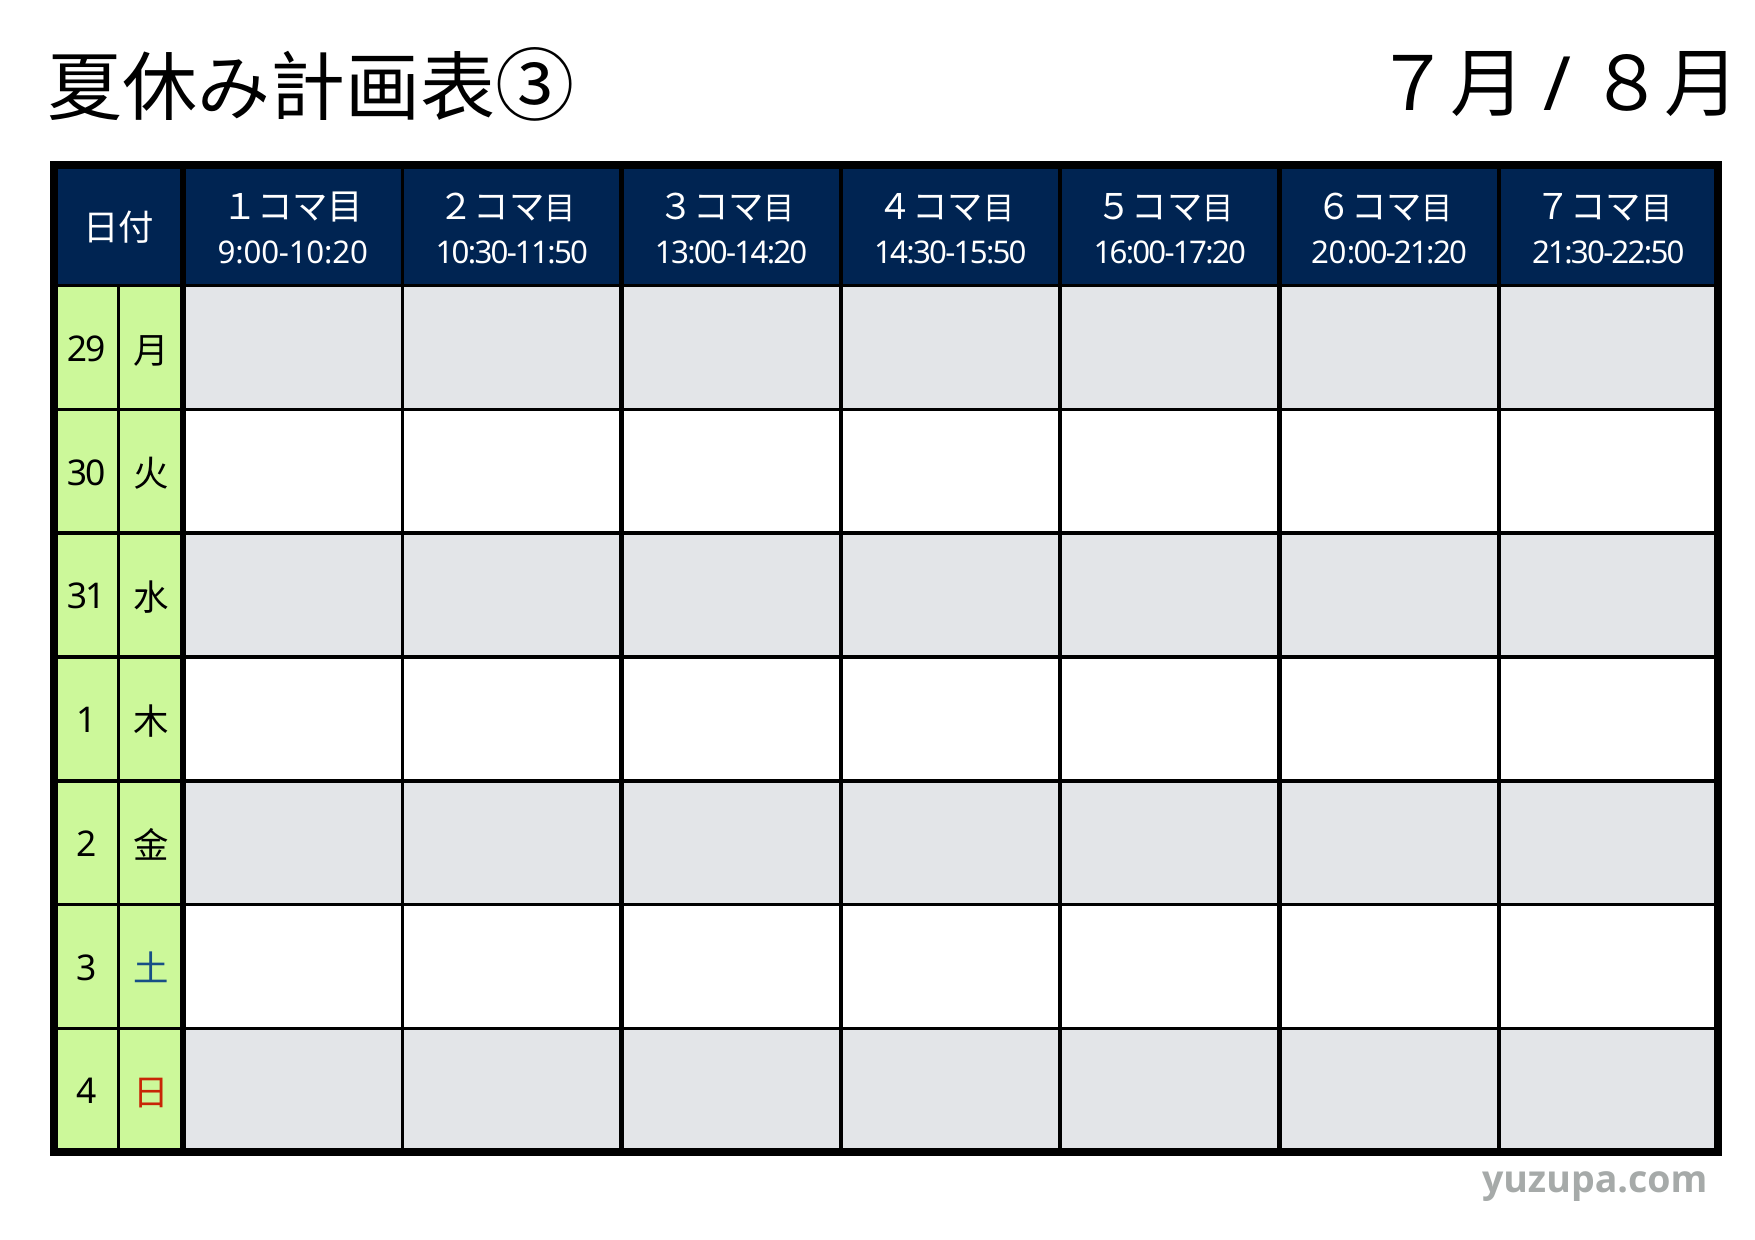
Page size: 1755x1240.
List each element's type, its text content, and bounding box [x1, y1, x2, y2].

table_cell [624, 906, 839, 1027]
table_cell [1062, 906, 1277, 1027]
table_cell [1501, 906, 1714, 1027]
table_header ５コマ目16:00-17:20 [1062, 169, 1277, 284]
table_cell [186, 659, 401, 779]
table_header 日付 [58, 169, 180, 284]
table_cell [624, 783, 839, 903]
table_cell [186, 287, 401, 408]
table_cell [1282, 1030, 1497, 1148]
table_cell [624, 1030, 839, 1148]
table_cell [624, 411, 839, 531]
table_cell 火 [120, 411, 180, 531]
table_cell [1282, 535, 1497, 655]
table_cell [404, 535, 619, 655]
table_cell [1062, 287, 1277, 408]
table_cell [404, 659, 619, 779]
text_box ７月/８月 [1373, 33, 1742, 128]
table_cell 金 [120, 783, 180, 903]
table_cell [843, 1030, 1058, 1148]
table_cell 土 [120, 906, 180, 1027]
table_cell [186, 1030, 401, 1148]
table_cell [186, 783, 401, 903]
table_cell [1282, 411, 1497, 531]
table_cell [1501, 411, 1714, 531]
table_header ７コマ目21:30-22:50 [1501, 169, 1714, 284]
table_cell 月 [120, 287, 180, 408]
table_cell 1 [58, 659, 117, 779]
table_header ２コマ目10:30-11:50 [404, 169, 619, 284]
table_cell 2 [58, 783, 117, 903]
table_cell [843, 411, 1058, 531]
table_header ３コマ目13:00-14:20 [624, 169, 839, 284]
table_cell [1282, 287, 1497, 408]
table_cell [1501, 535, 1714, 655]
table_cell [186, 906, 401, 1027]
table_cell 木 [120, 659, 180, 779]
table_cell [1062, 659, 1277, 779]
table_cell 29 [58, 287, 117, 408]
table_cell [1501, 287, 1714, 408]
table_cell [1501, 1030, 1714, 1148]
table_cell [186, 411, 401, 531]
table_cell [1501, 659, 1714, 779]
table_cell [624, 535, 839, 655]
table_cell [1062, 783, 1277, 903]
table_cell [1501, 783, 1714, 903]
table_cell 31 [58, 535, 117, 655]
table_cell [843, 906, 1058, 1027]
table_cell [186, 535, 401, 655]
table_cell [404, 287, 619, 408]
table_cell [1282, 783, 1497, 903]
table_cell [404, 411, 619, 531]
text_box yuzupa.com [1478, 1167, 1712, 1202]
text_box 夏休み計画表③ [45, 33, 578, 133]
table_cell [843, 535, 1058, 655]
table_header ６コマ目20:00-21:20 [1282, 169, 1497, 284]
table_cell 4 [58, 1030, 117, 1148]
table_cell 3 [58, 906, 117, 1027]
table_cell 水 [120, 535, 180, 655]
table_cell [404, 783, 619, 903]
table_header ４コマ目14:30-15:50 [843, 169, 1058, 284]
table_cell 日 [120, 1030, 180, 1148]
table_cell [1282, 659, 1497, 779]
table_cell [843, 783, 1058, 903]
table_cell [624, 659, 839, 779]
table_cell [1062, 411, 1277, 531]
table_cell [1282, 906, 1497, 1027]
table_cell 30 [58, 411, 117, 531]
table_header １コマ目 9:00-10:20 [186, 169, 401, 284]
table_cell [843, 287, 1058, 408]
table_cell [1062, 535, 1277, 655]
table_cell [404, 1030, 619, 1148]
table_cell [404, 906, 619, 1027]
table_cell [1062, 1030, 1277, 1148]
table_cell [843, 659, 1058, 779]
table_cell [624, 287, 839, 408]
